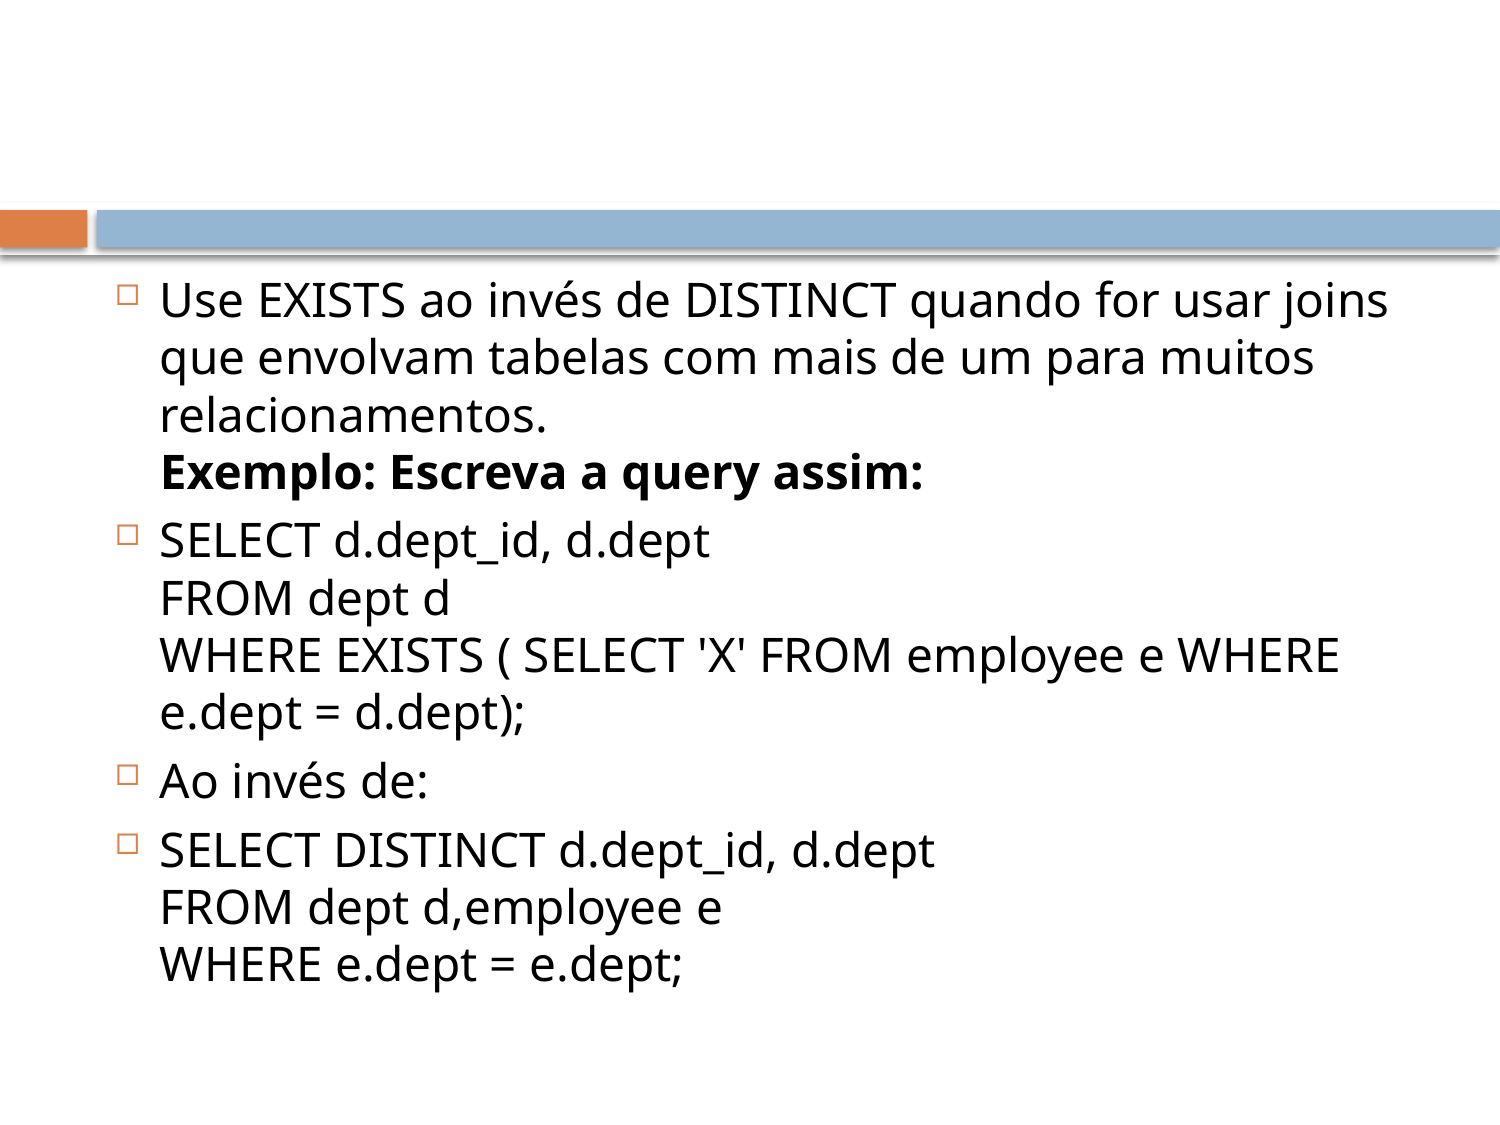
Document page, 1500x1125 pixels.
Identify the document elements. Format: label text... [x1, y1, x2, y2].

list Use EXISTS ao invés de DISTINCT quando for usar joins que envolvam tabelas com mais de um para muitos relacionamentos. Exemplo: Escreva a query assim: SELECT d.dept_id, d.dept FROM dept d WHERE EXISTS ( SELECT 'X' FROM employee e WHERE e.dept = d.dept); Ao invés de: SELECT DISTINCT d.dept_id, d.dept FROM dept d,employee e WHERE e.dept = e.dept; [100, 262, 1438, 1000]
